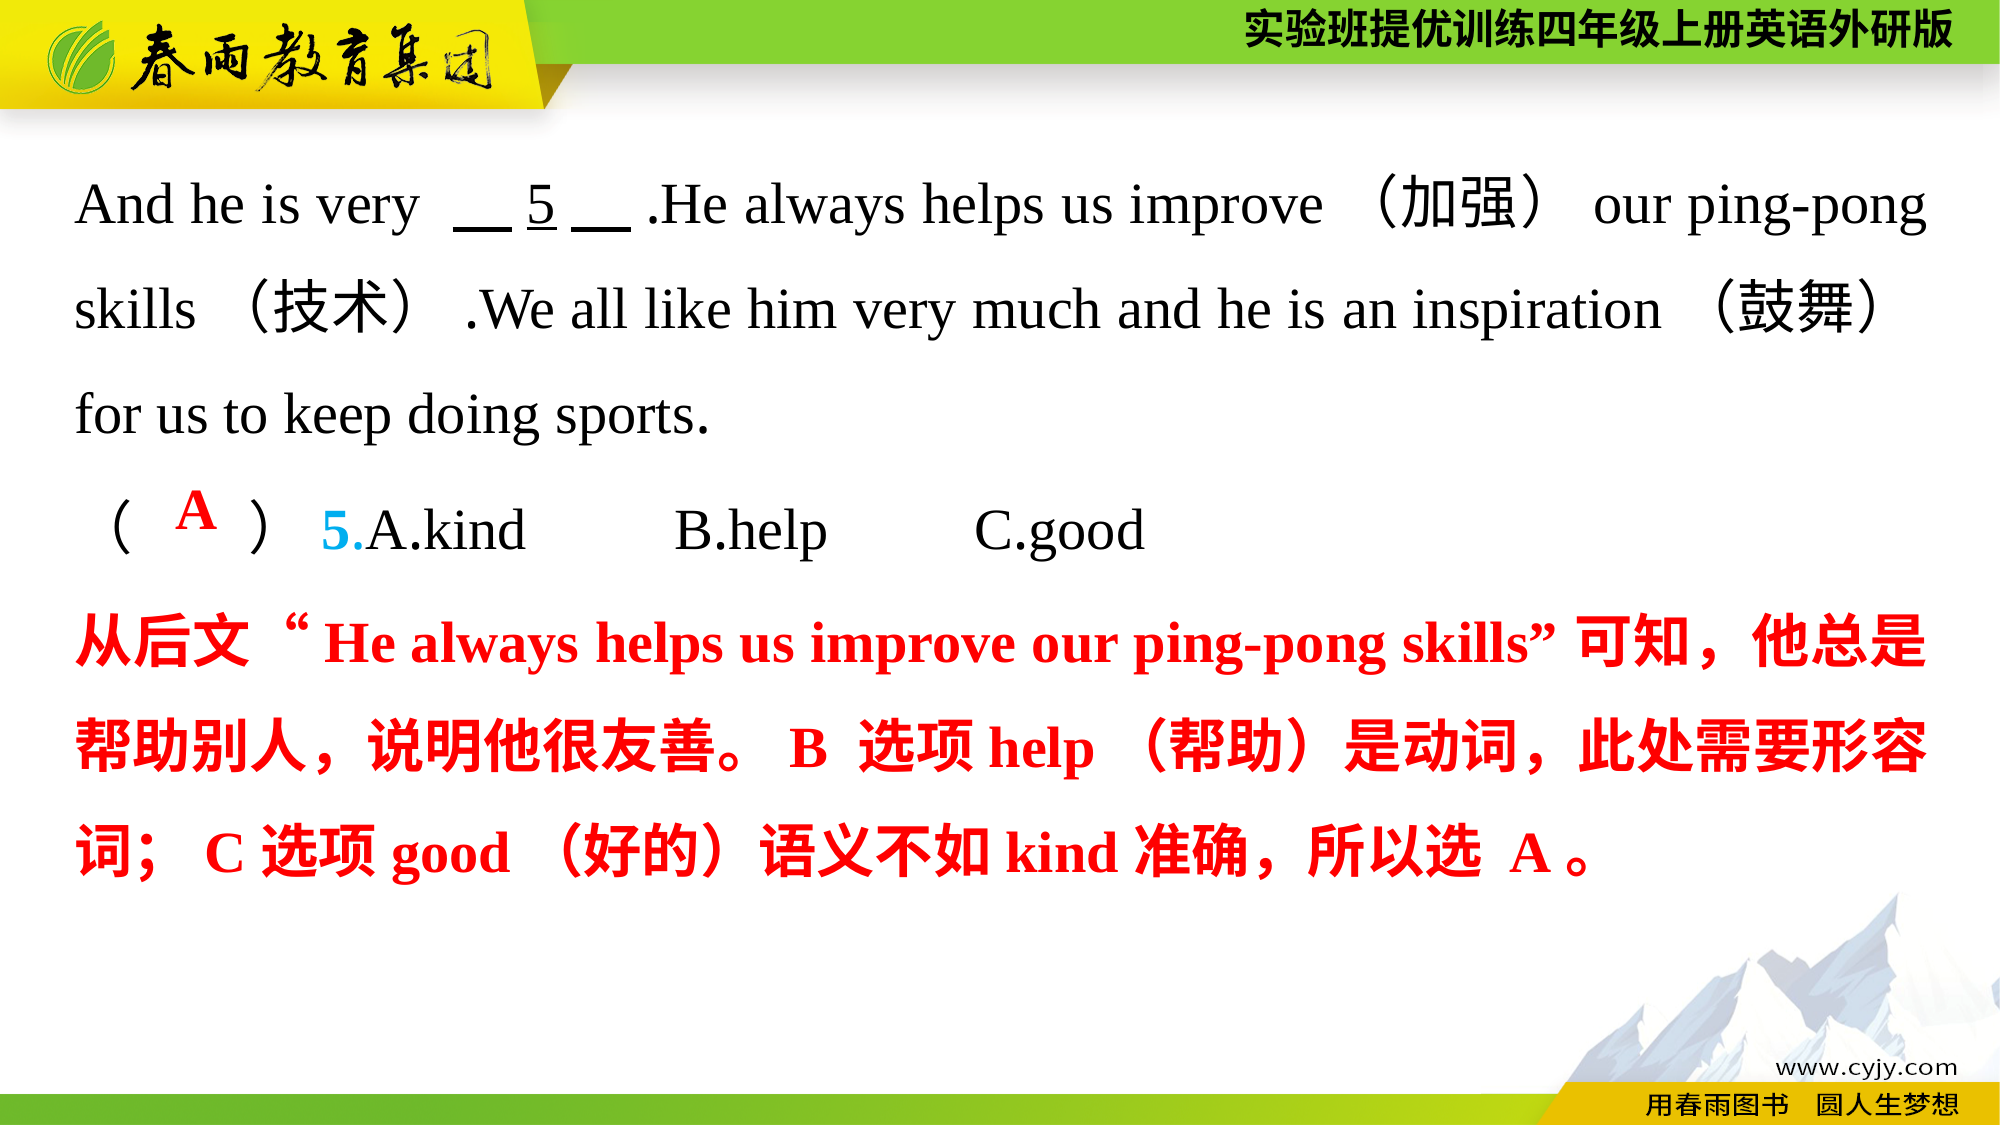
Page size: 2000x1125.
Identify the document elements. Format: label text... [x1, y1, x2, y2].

text_box A [160, 463, 233, 549]
picture [0, 0, 2000, 1125]
list And he is very 5 .He always helps us improve（加强）our ping-pong skills（技术）.We all like him very much and he is an inspiration（鼓舞）for us to keep doing sports. [59, 122, 1944, 448]
text_box 从后文“He always helps us improve our ping-pong skills”可知，他总是帮助别人，说明他很友善。B 选项help（帮助）是动词，此处需要形容词；C选项good（好的）语义不如kind准确，所以选 A。 [59, 561, 1944, 892]
text_box （ ）5.A.kind B.help C.good [59, 448, 1944, 561]
